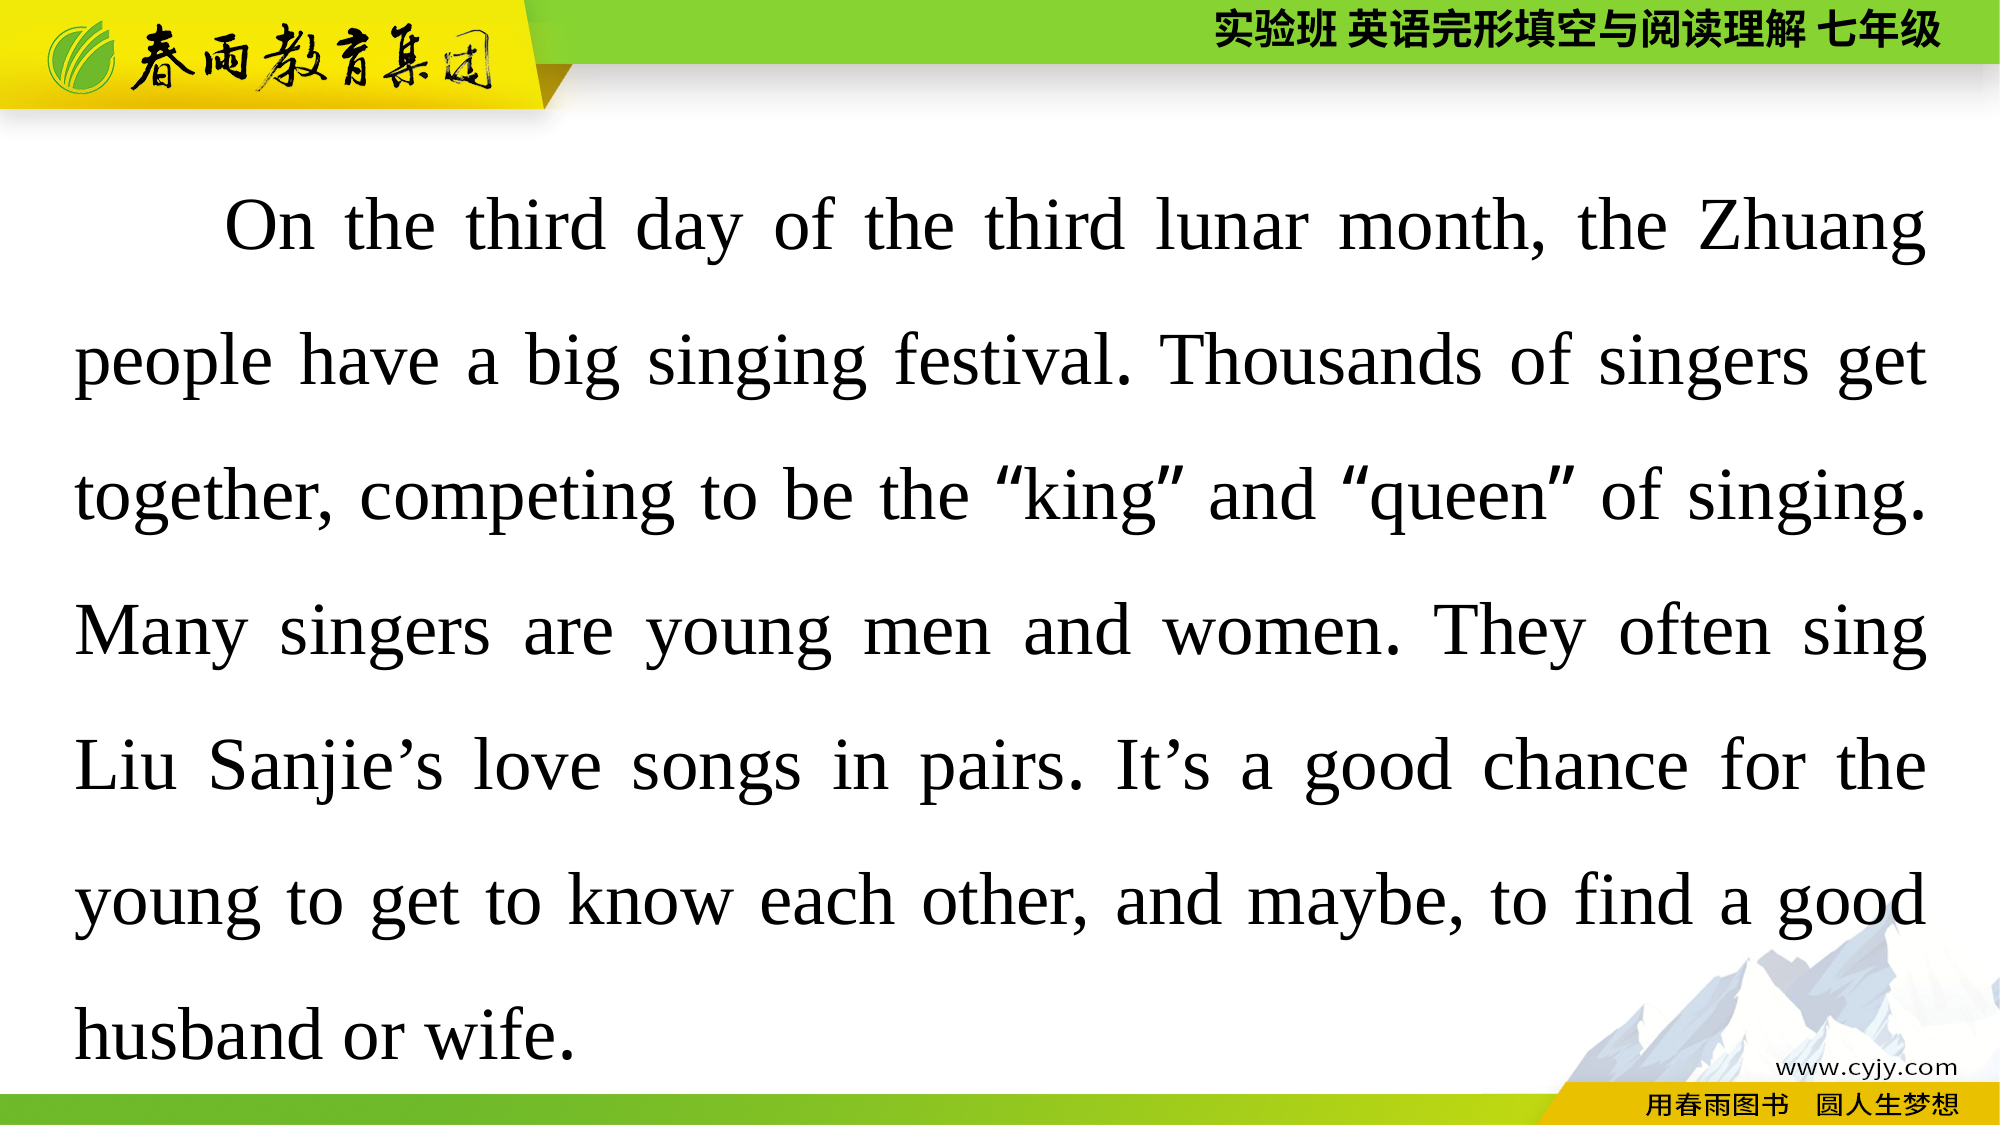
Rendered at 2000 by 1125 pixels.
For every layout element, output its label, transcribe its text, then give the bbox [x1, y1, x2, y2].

picture [0, 0, 2000, 1125]
list On the third day of the third lunar month, the Zhuang people have a big singing festival. Thousands of singers get together, competing to be the “king” and “queen” of singing. Many singers are young men and women. They often sing Liu Sanjie’s love songs in pairs. It’s a good chance for the young to get to know each other, and maybe, to find a good husband or wife. [59, 122, 1944, 1075]
